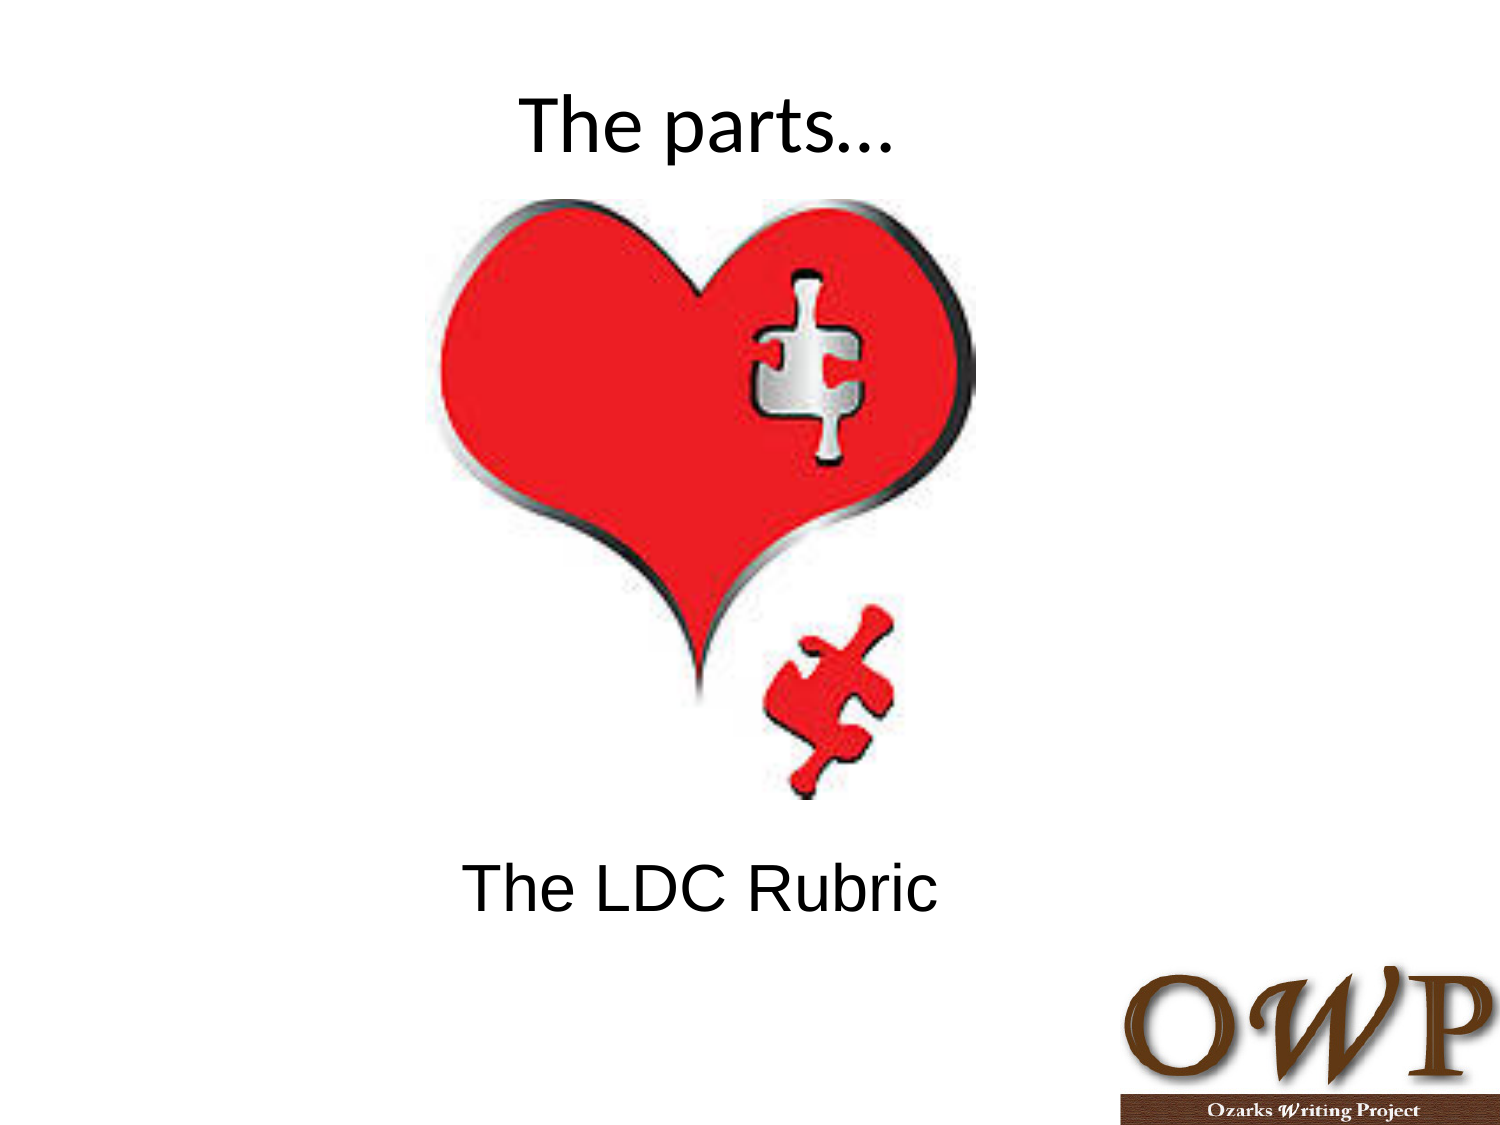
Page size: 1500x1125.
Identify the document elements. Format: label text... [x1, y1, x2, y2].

picture [425, 199, 976, 800]
title The parts… [30, 24, 1382, 213]
text_box The LDC Rubric [144, 837, 1257, 1093]
picture [1120, 957, 1500, 1125]
